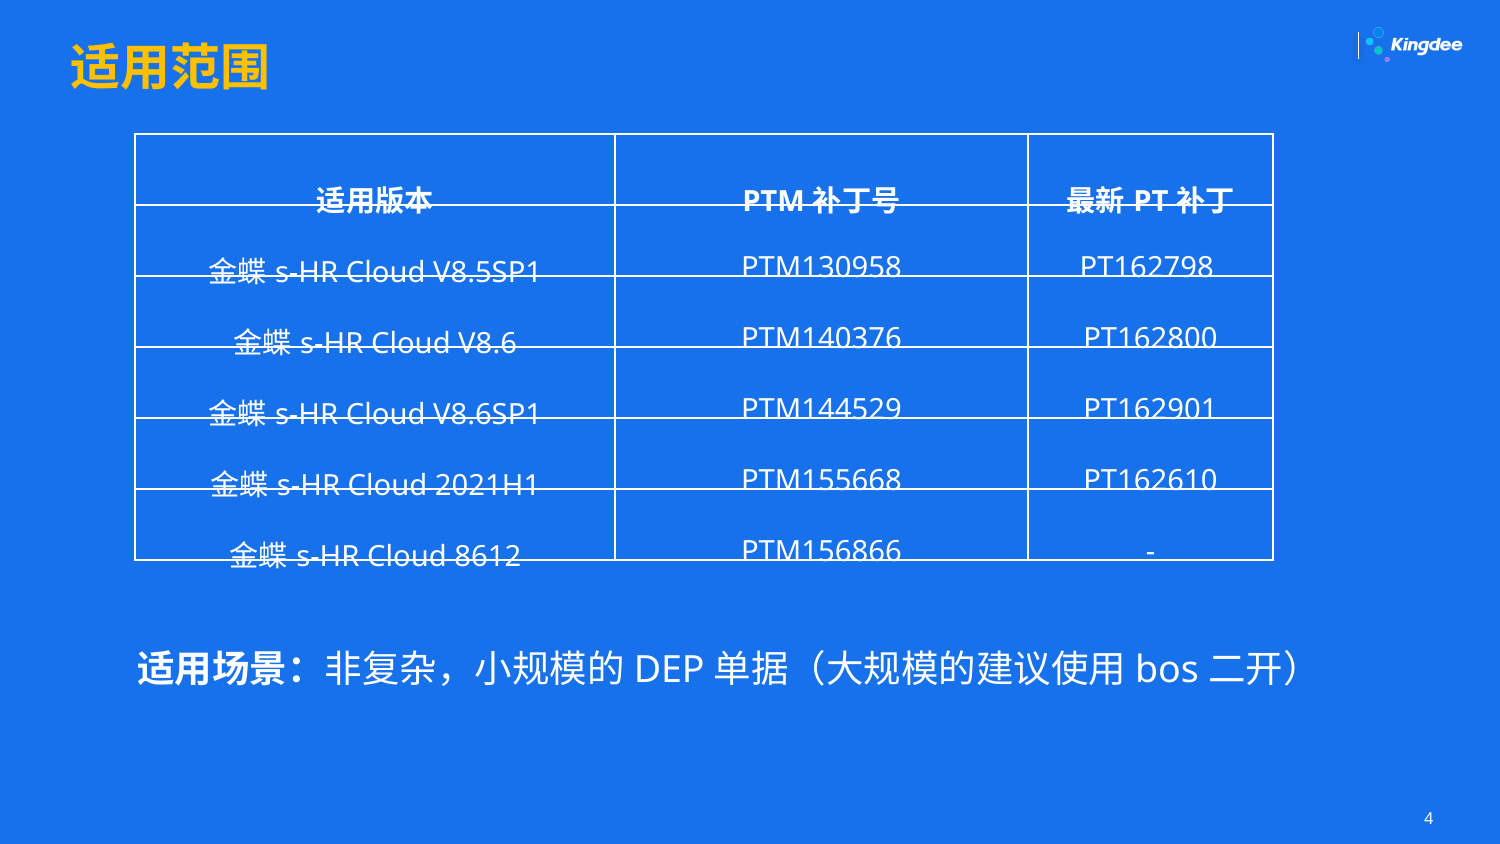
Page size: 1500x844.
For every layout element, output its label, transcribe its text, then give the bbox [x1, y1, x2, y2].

table_cell PT162901 [1029, 348, 1272, 417]
table_header 最新PT补丁 [1029, 135, 1272, 204]
table_cell PT162610 [1029, 419, 1272, 488]
table_cell 金蝶s-HR Cloud V8.5SP1 [136, 206, 614, 275]
table_cell - [1029, 490, 1272, 559]
table_cell PT162798 [1029, 206, 1272, 275]
table_cell PT162800 [1029, 277, 1272, 346]
table_header 适用版本 [136, 135, 614, 204]
table_cell 金蝶s-HR Cloud V8.6 [136, 277, 614, 346]
table_cell PTM156866 [616, 490, 1027, 559]
table_cell 金蝶s-HR Cloud V8.6SP1 [136, 348, 614, 417]
table_header PTM补丁号 [616, 135, 1027, 204]
table_cell PTM144529 [616, 348, 1027, 417]
text_box 适用场景：非复杂，小规模的DEP单据（大规模的建议使用bos二开） [122, 592, 1336, 787]
table_cell 金蝶s-HR Cloud 8612 [136, 490, 614, 559]
table_cell PTM140376 [616, 277, 1027, 346]
table_cell PTM130958 [616, 206, 1027, 275]
table_cell PTM155668 [616, 419, 1027, 488]
table_cell 金蝶s-HR Cloud 2021H1 [136, 419, 614, 488]
picture [1350, 15, 1466, 76]
title 适用范围 [70, 35, 1449, 122]
